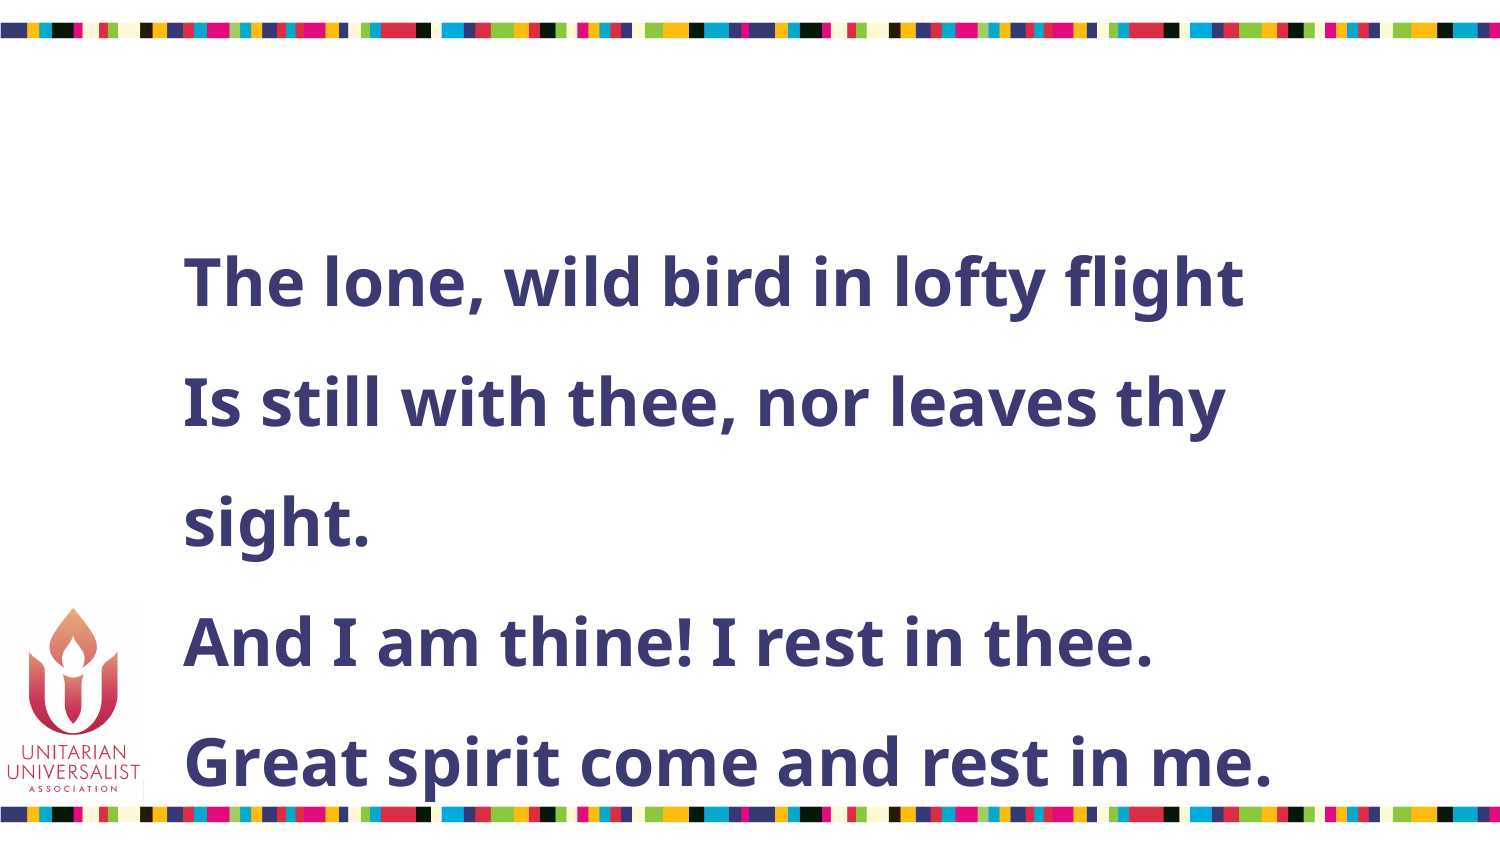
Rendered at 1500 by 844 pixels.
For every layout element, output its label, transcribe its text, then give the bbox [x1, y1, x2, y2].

picture [0, 22, 1500, 40]
picture [0, 600, 1500, 824]
text_box The lone, wild bird in lofty flight Is still with thee, nor leaves thy sight. And I am thine! I rest in thee. Great spirit come and rest in me. [168, 184, 1421, 805]
